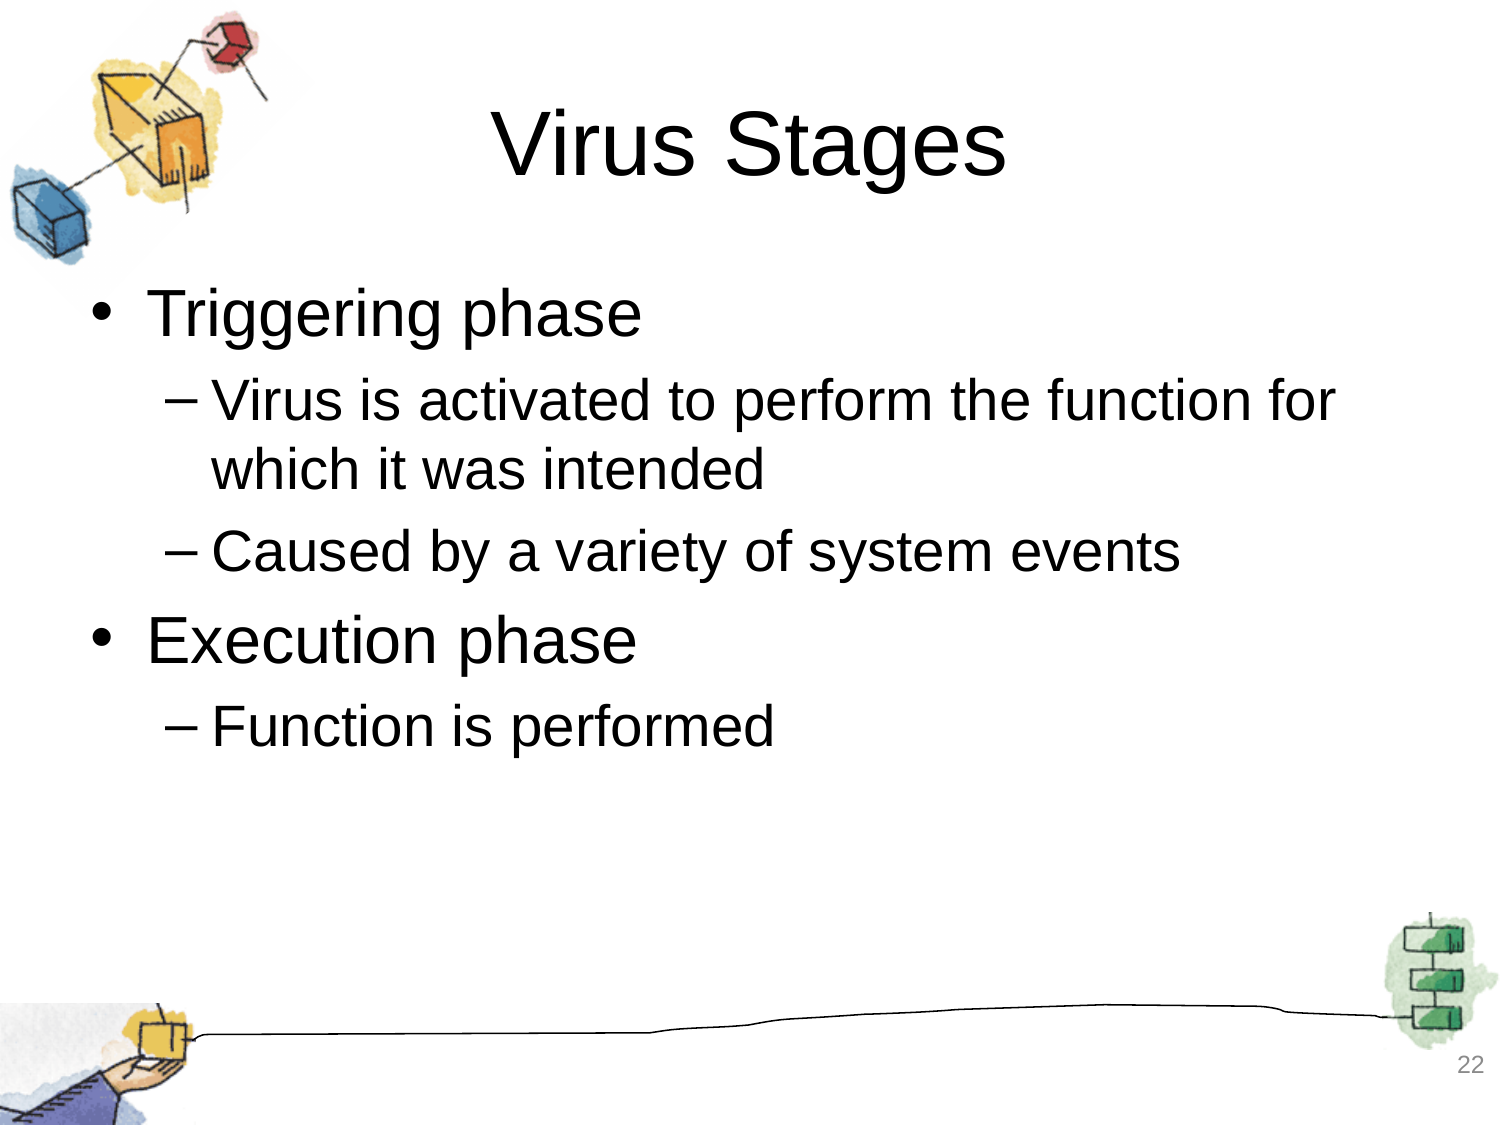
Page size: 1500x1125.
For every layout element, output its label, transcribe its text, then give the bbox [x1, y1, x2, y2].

picture [114, 0, 274, 44]
picture [0, 85, 167, 305]
title Virus Stages [74, 44, 1426, 233]
slide_number 22 [1149, 1024, 1500, 1103]
picture [0, 1003, 196, 1125]
list Triggering phase Virus is activated to perform the function for which it was intended Caused by a variety of system events Execution phase Function is performed [74, 262, 1426, 1006]
picture [1382, 912, 1500, 1024]
